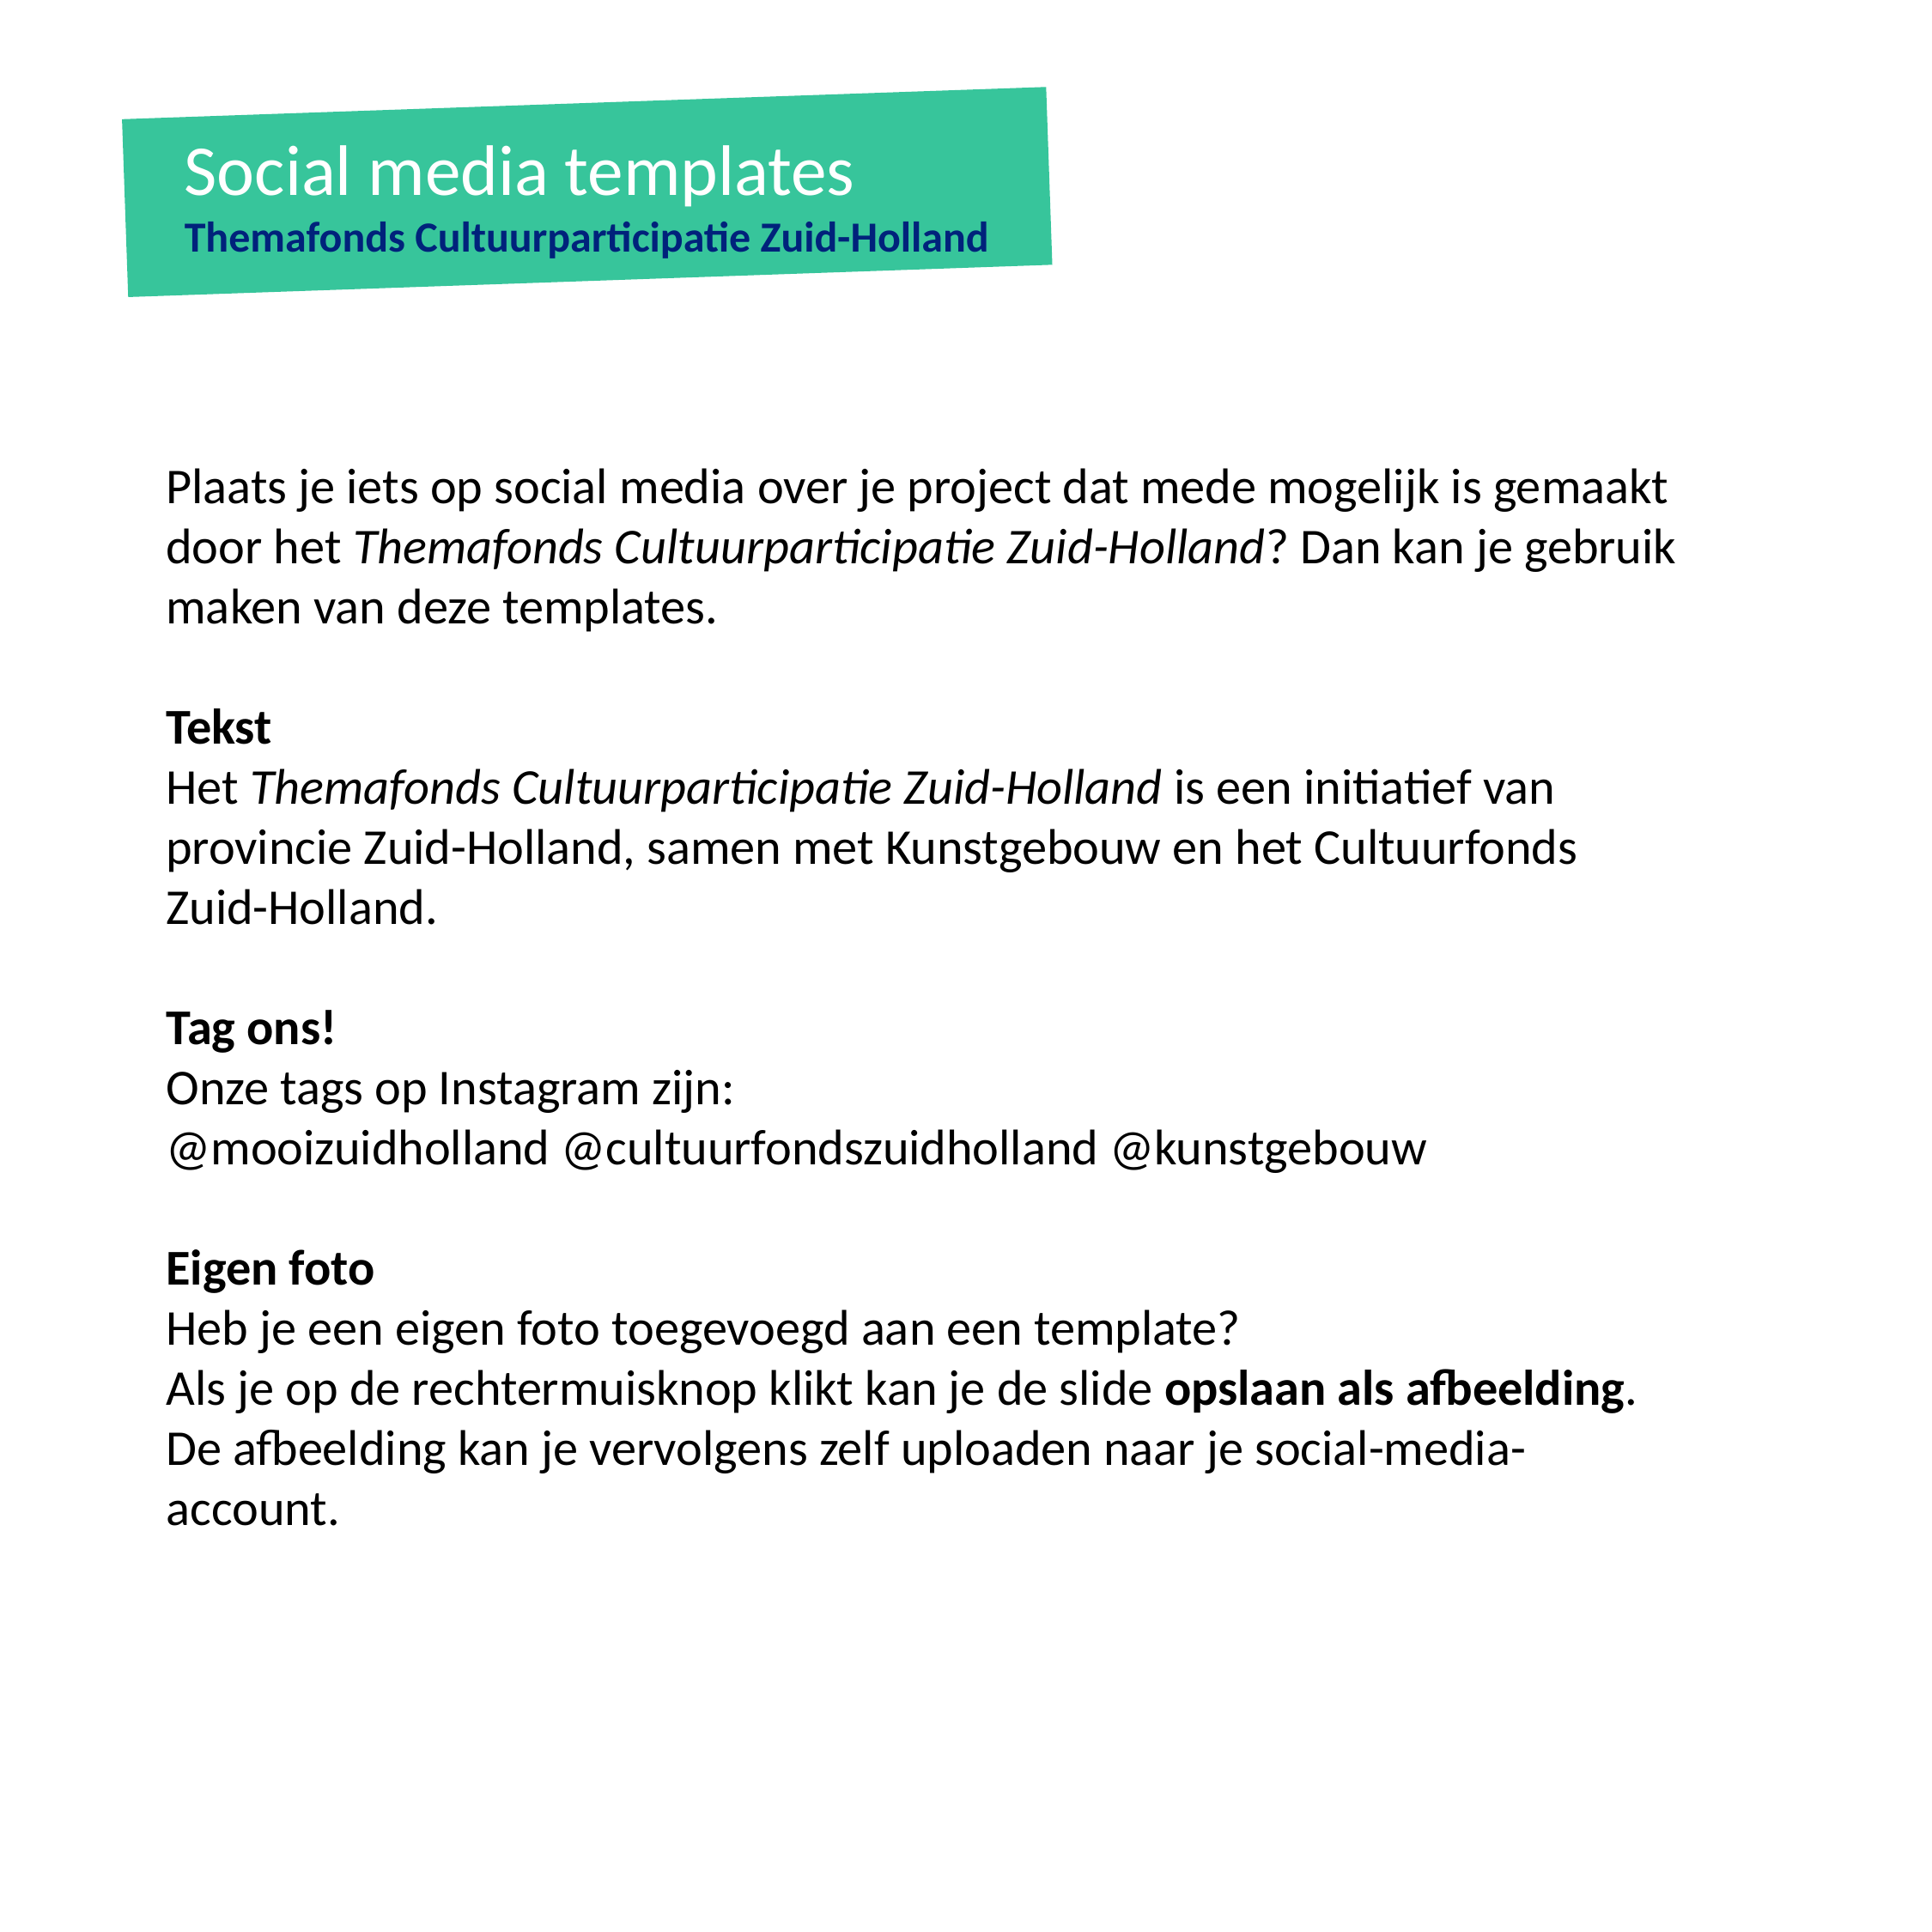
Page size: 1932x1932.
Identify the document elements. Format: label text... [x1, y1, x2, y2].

text_box [121, 86, 1048, 299]
text_box Plaats je iets op social media over je project dat mede mogelijk is gemaakt door het Themafonds Cultuurparticipatie Zuid-Holland? Dan kan je gebruik maken van deze templates. Tekst Het Themafonds Cultuurparticipatie Zuid-Holland is een initiatief van provincie Zuid-Holland, samen met Kunstgebouw en het Cultuurfonds Zuid-Holland. Tag ons! Onze tags op Instagram zijn: @mooizuidholland @cultuurfondszuidholland @kunstgebouw Eigen foto Heb je een eigen foto toegevoegd aan een template? Als je op de rechtermuisknop klikt kan je de slide opslaan als afbeelding. De afbeelding kan je vervolgens zelf uploaden naar je social-media-account. [153, 447, 1704, 1782]
text_box Social media templates Themafonds Cultuurparticipatie Zuid-Holland [172, 117, 1722, 268]
